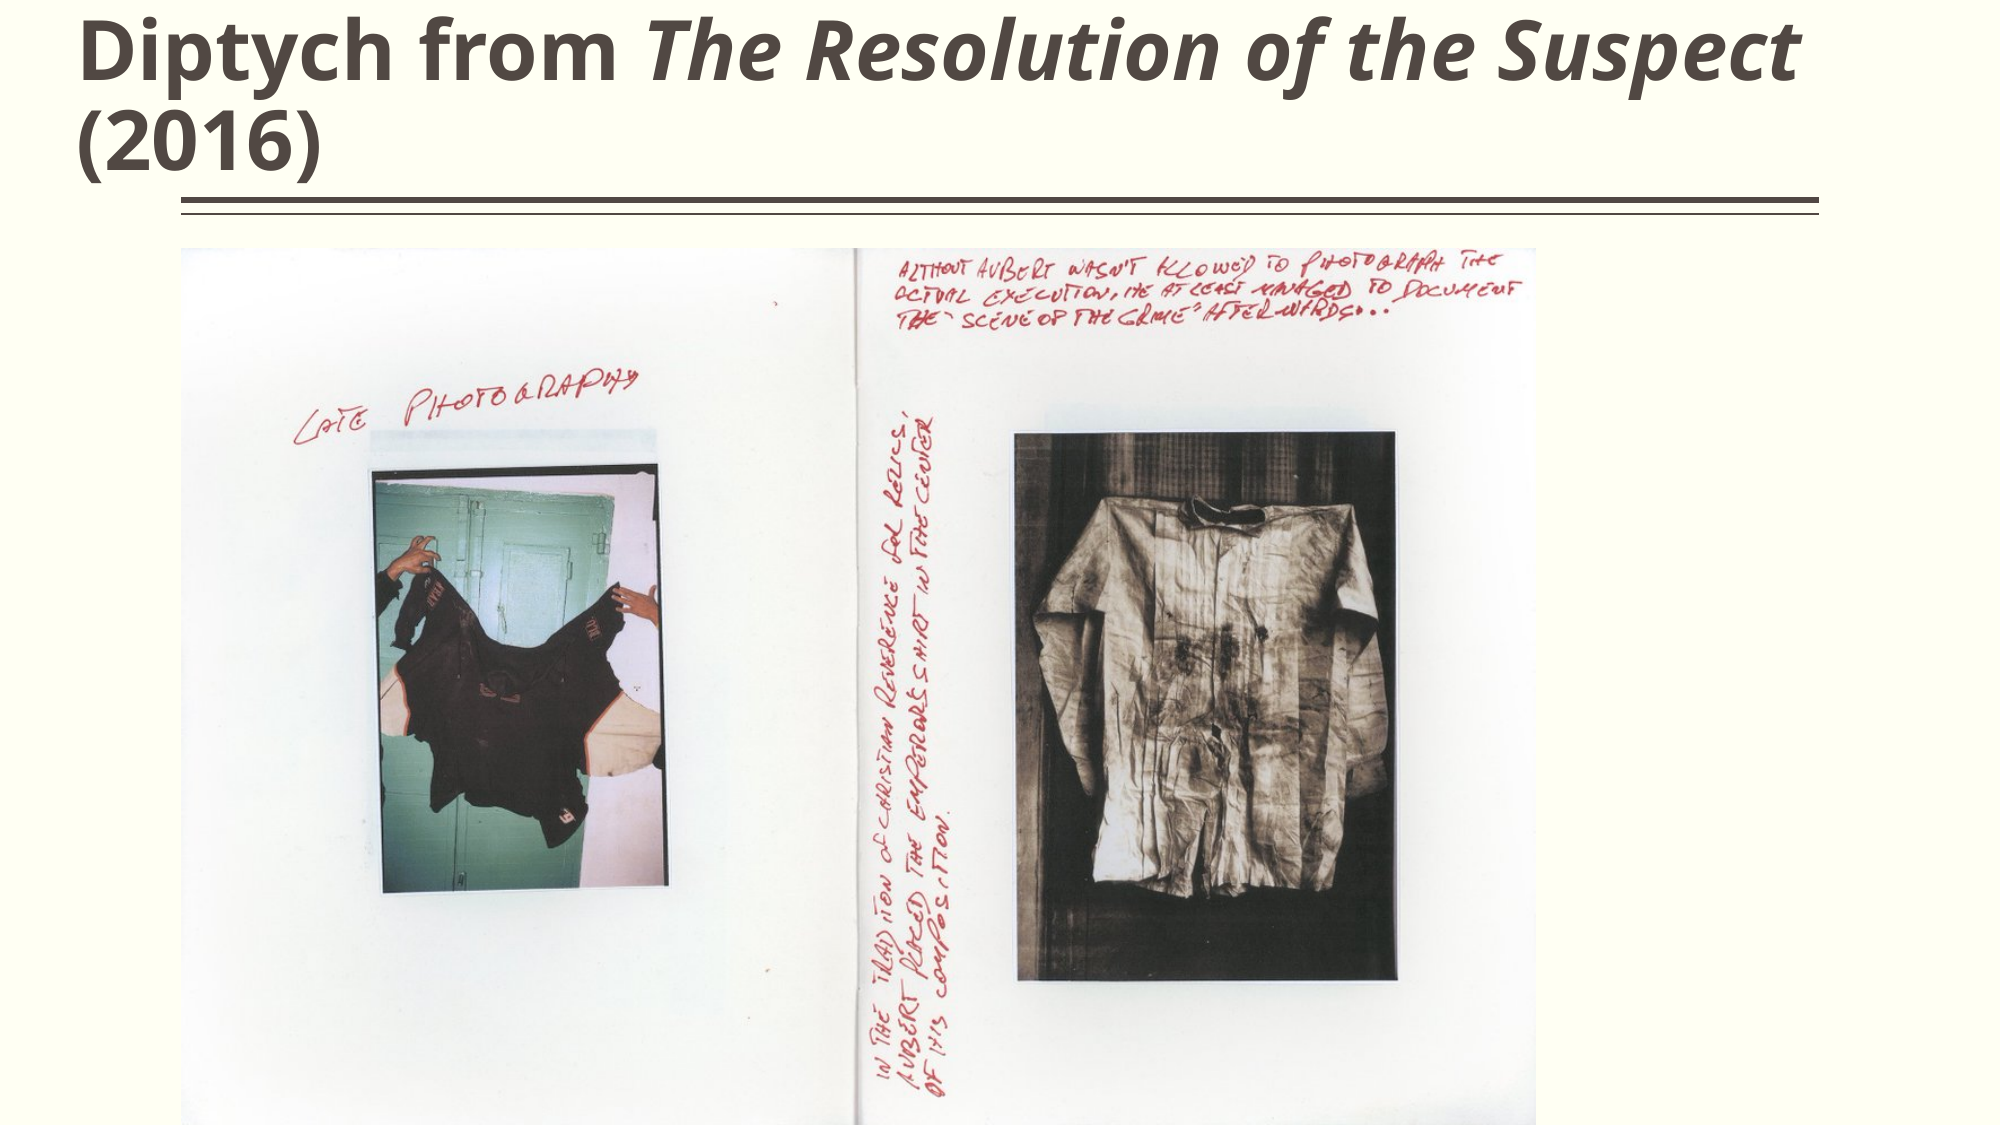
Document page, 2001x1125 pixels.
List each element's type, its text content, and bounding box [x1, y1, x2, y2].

title Diptych from The Resolution of the Suspect (2016) [76, 15, 2000, 196]
picture [181, 248, 1536, 1125]
